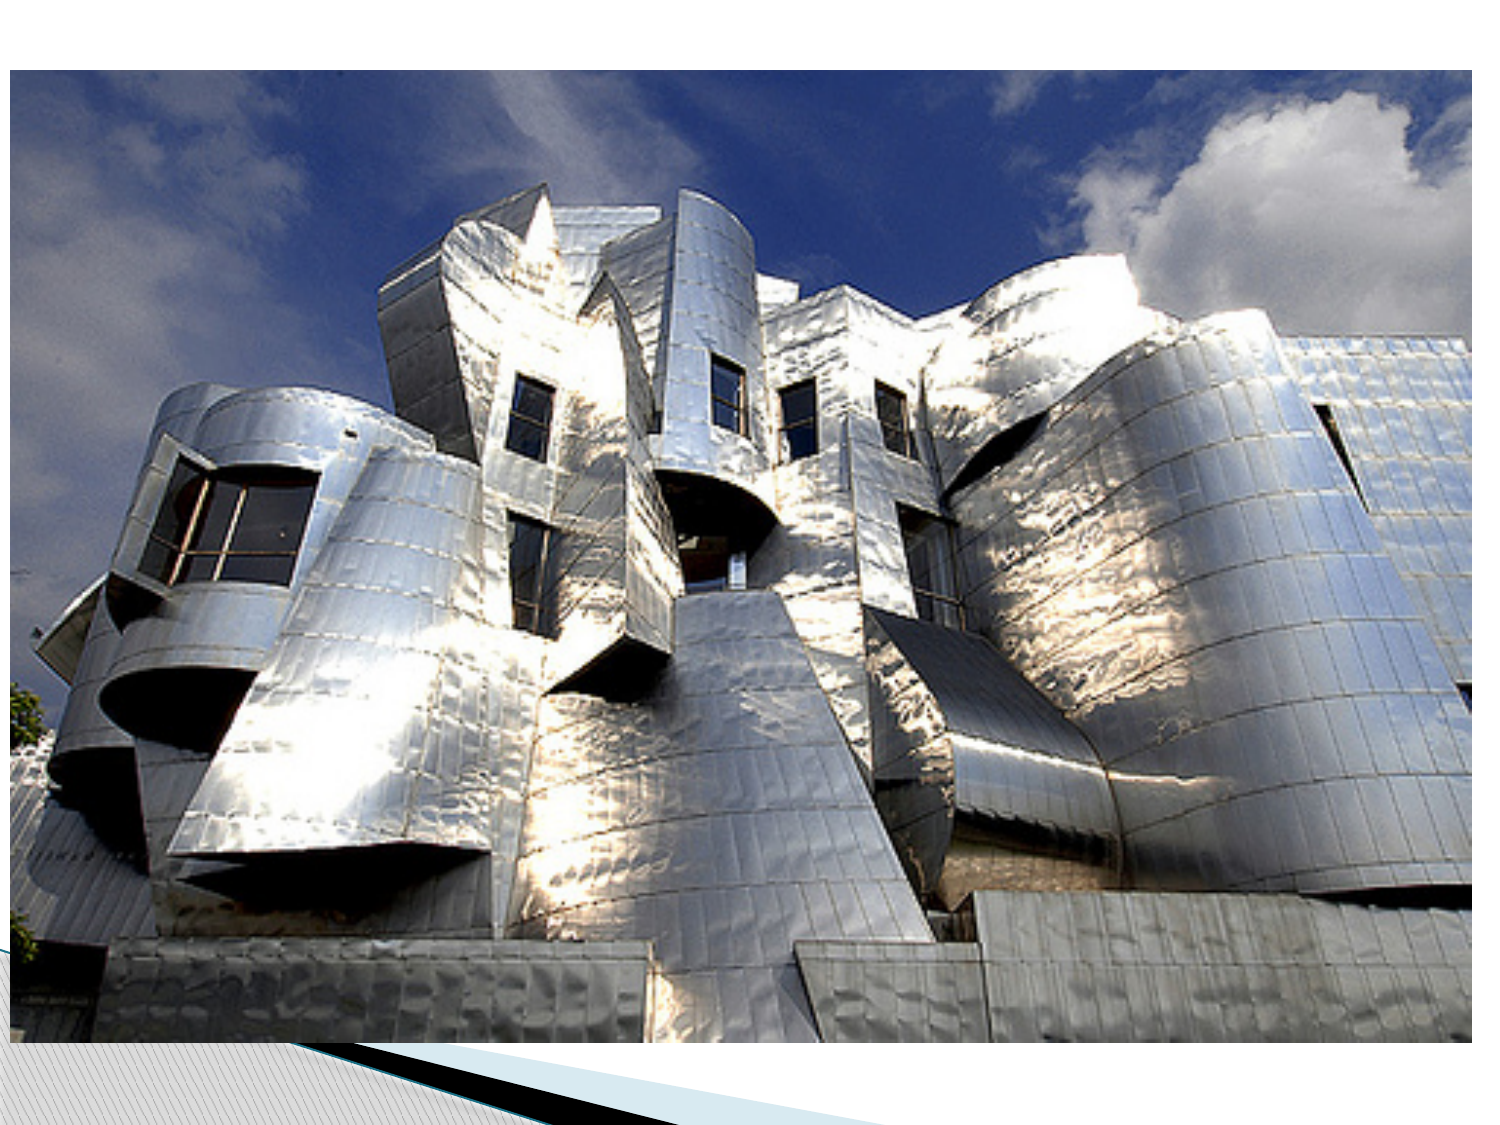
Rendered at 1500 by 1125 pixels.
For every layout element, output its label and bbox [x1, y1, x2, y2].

picture [10, 70, 1472, 1044]
